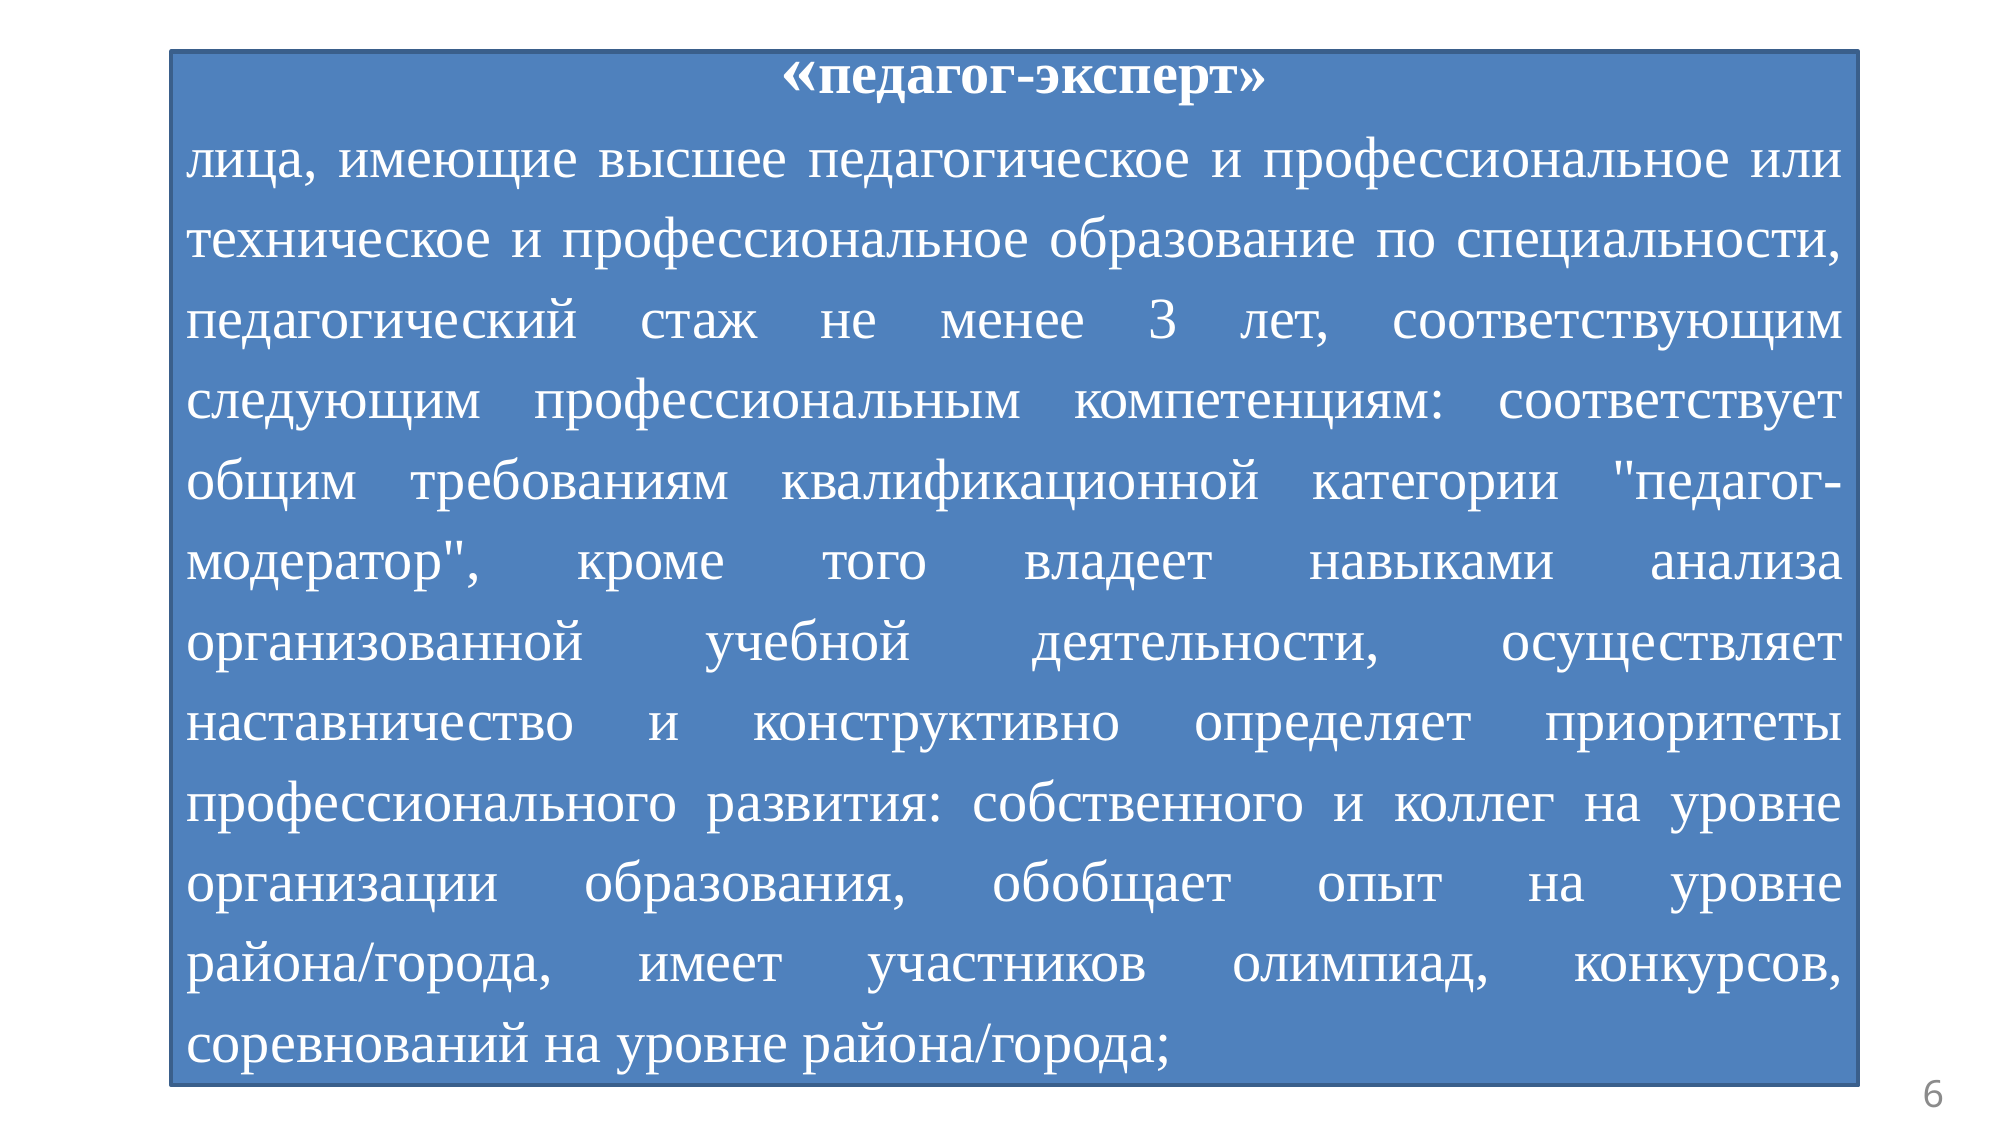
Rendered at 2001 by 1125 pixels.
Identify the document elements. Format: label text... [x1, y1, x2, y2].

text_box «педагог-эксперт» лица, имеющие высшее педагогическое и профессиональное или техническое и профессиональное образование по специальности, педагогический стаж не менее 3 лет, соответствующим следующим профессиональным компетенциям: соответствует общим требованиям квалификационной категории "педагог-модератор", кроме того владеет навыками анализа организованной учебной деятельности, осуществляет наставничество и конструктивно определяет приоритеты профессионального развития: собственного и коллег на уровне организации образования, обобщает опыт на уровне района/города, имеет участников олимпиад, конкурсов, соревнований на уровне района/города; [169, 49, 1860, 1087]
slide_number 6 [1492, 1065, 1960, 1125]
